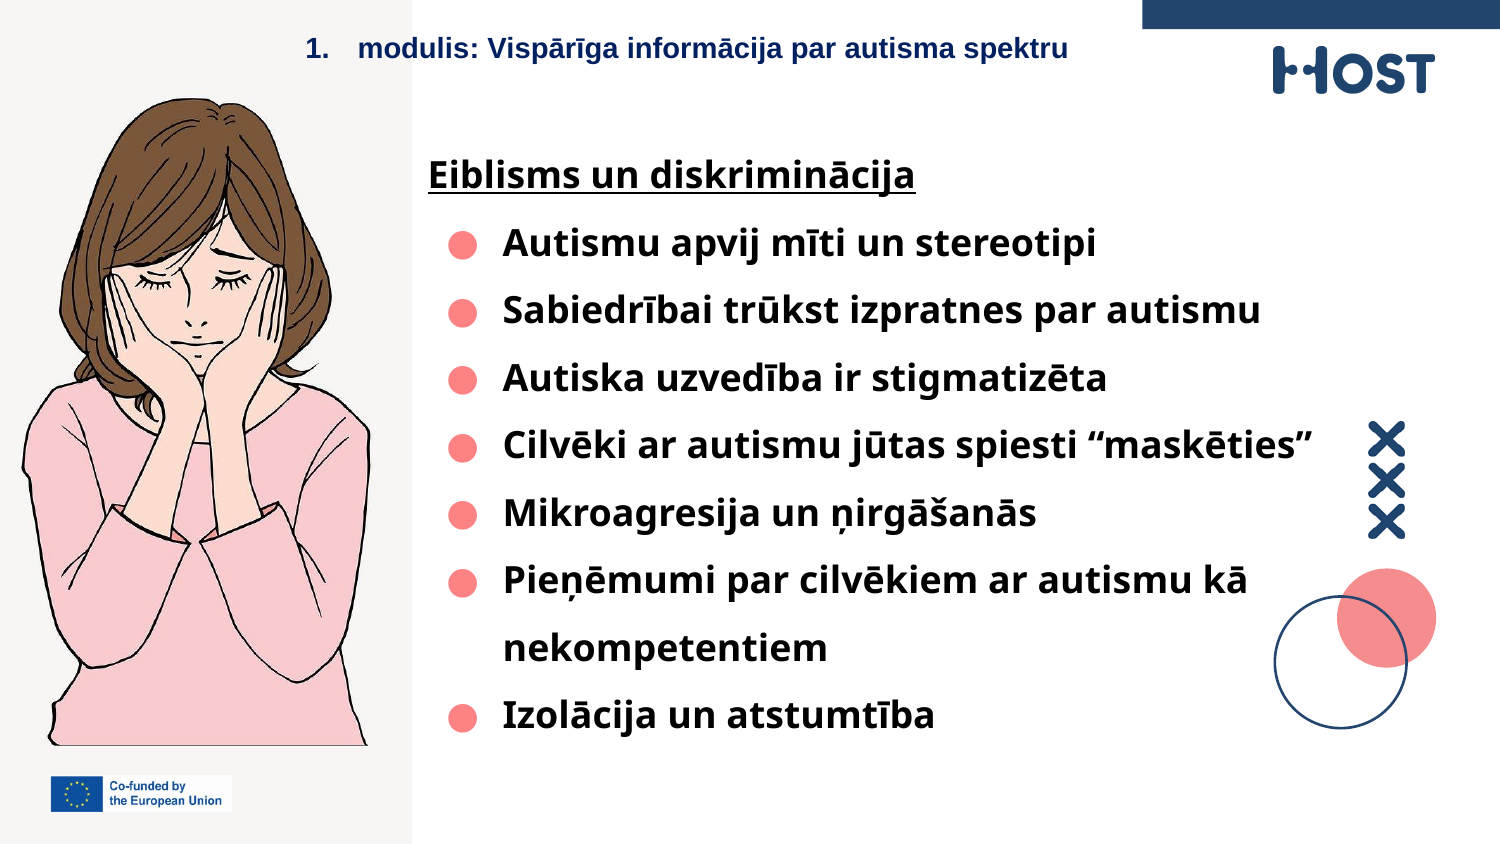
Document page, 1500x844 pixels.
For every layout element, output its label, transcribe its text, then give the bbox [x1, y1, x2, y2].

text_box modulis: Vispārīga informācija par autisma spektru [416, 10, 1135, 68]
picture [1273, 46, 1435, 94]
text_box Eiblisms un diskriminācija Autismu apvij mīti un stereotipi Sabiedrībai trūkst izpratnes par autismu Autiska uzvedība ir stigmatizēta Cilvēki ar autismu jūtas spiesti “maskēties” Mikroagresija un ņirgāšanās Pieņēmumi par cilvēkiem ar autismu kā nekompetentiem Izolācija un atstumtība [416, 113, 1442, 760]
picture [0, 0, 413, 844]
